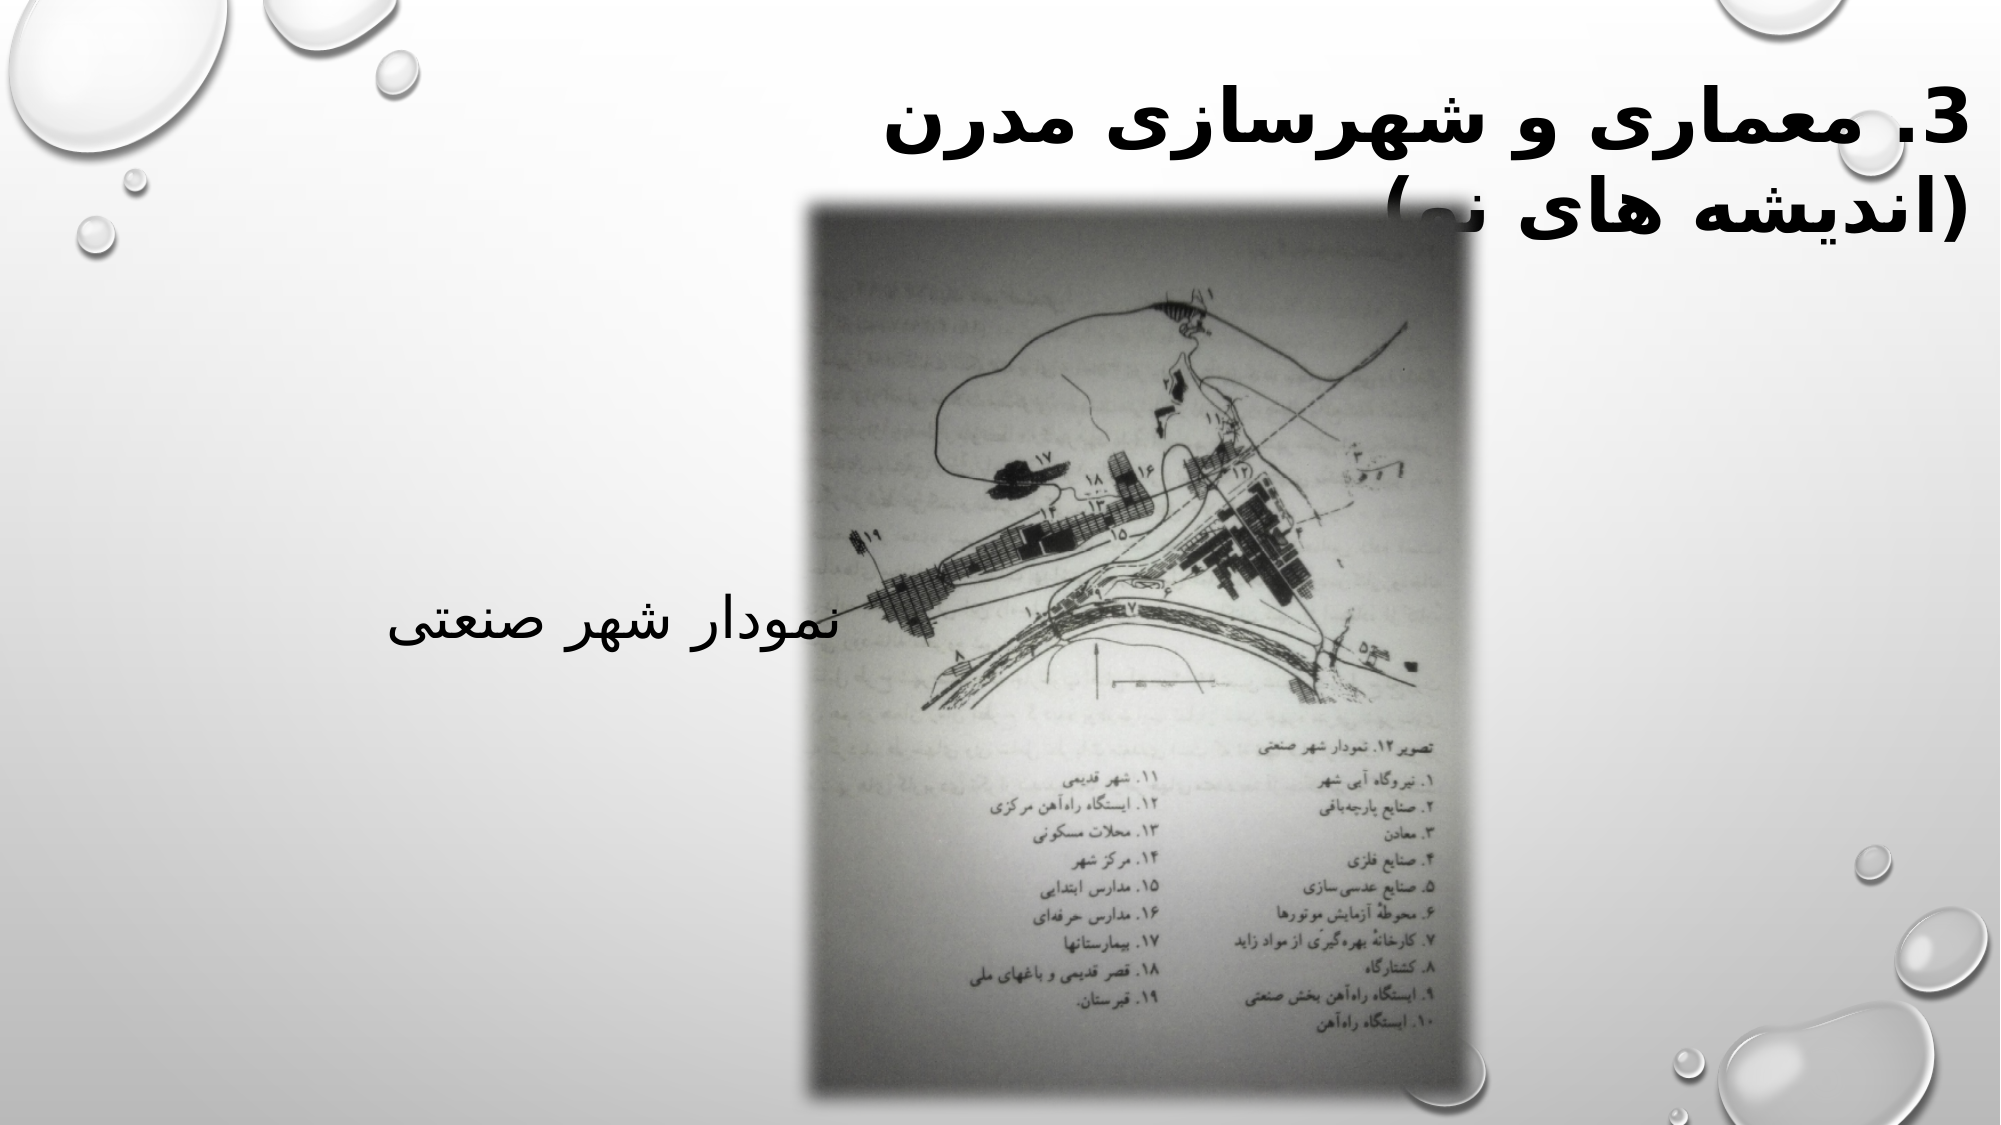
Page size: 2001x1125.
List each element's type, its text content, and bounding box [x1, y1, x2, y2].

text_box 3. معماری و شهرسازی مدرن (اندیشه های نو) [717, 60, 1989, 256]
text_box نمودار شهر صنعتی [159, 247, 784, 1056]
picture [0, 0, 2000, 1125]
